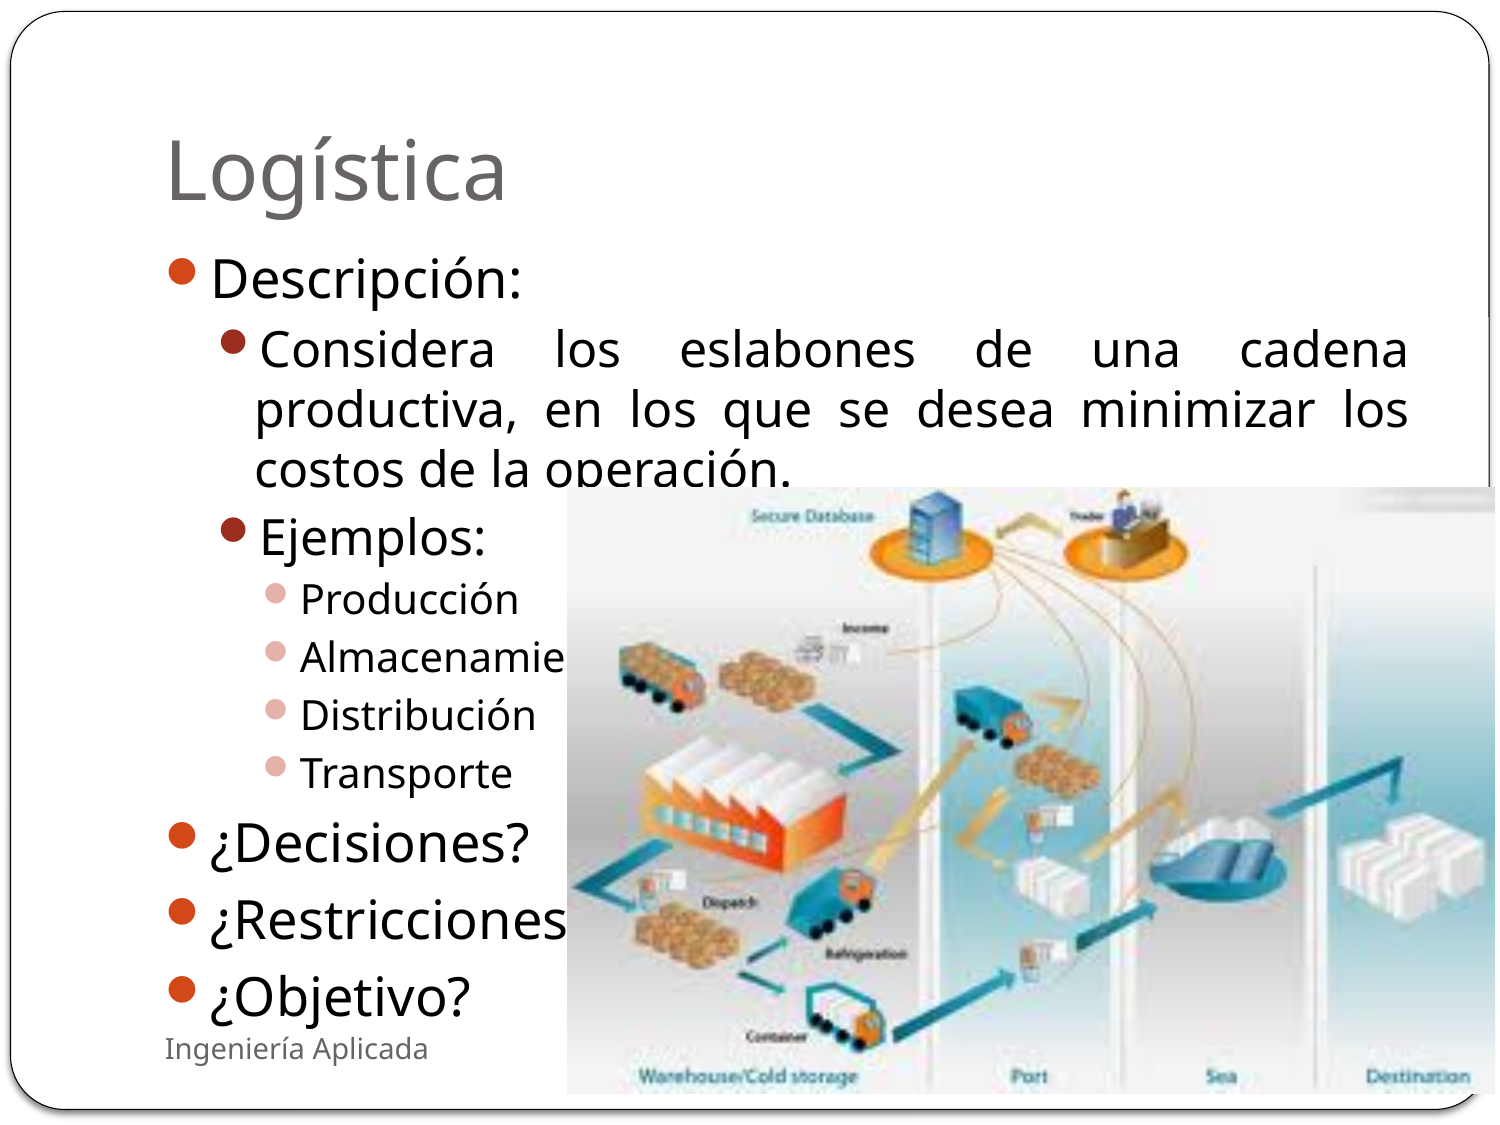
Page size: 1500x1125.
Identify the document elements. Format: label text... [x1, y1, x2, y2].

list Descripción: Considera los eslabones de una cadena productiva, en los que se desea minimizar los costos de la operación. Ejemplos: Producción Almacenamiento Distribución Transporte ¿Decisiones? ¿Restricciones? ¿Objetivo? [150, 237, 1425, 988]
picture [567, 487, 1495, 1095]
title Logística [150, 45, 1425, 233]
footer Ingeniería Aplicada [150, 1012, 561, 1088]
